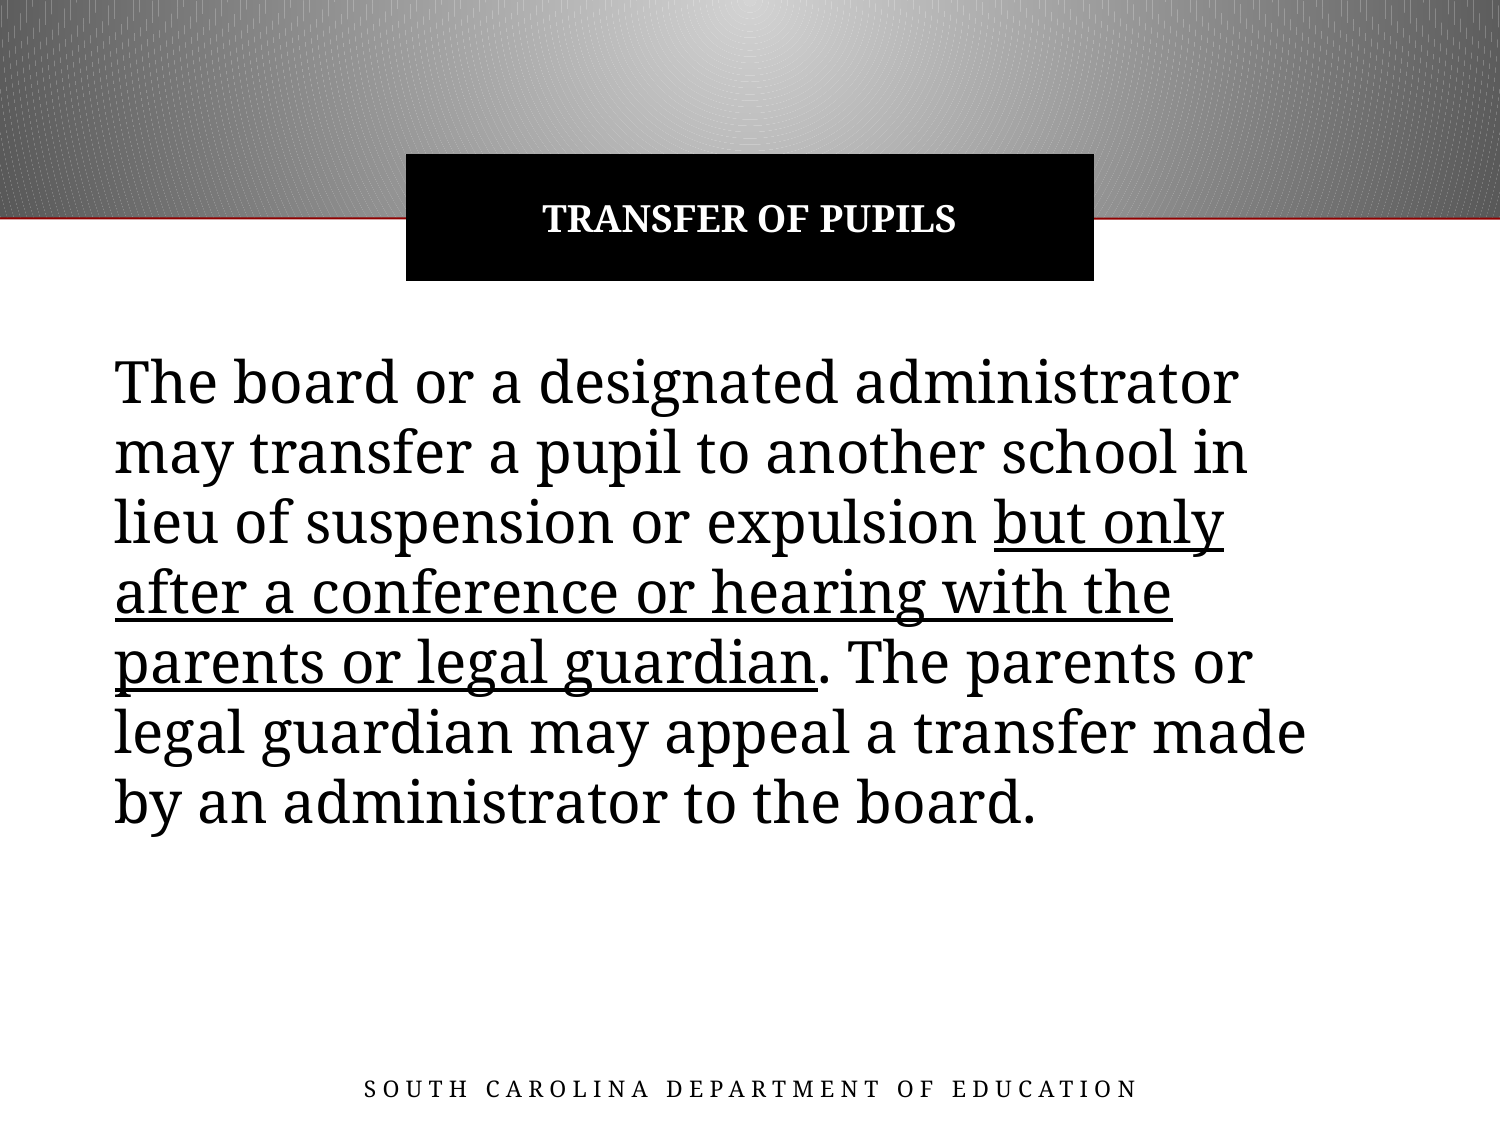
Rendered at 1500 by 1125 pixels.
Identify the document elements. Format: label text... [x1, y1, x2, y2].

title Transfer of pupils [406, 154, 1094, 281]
footer South Carolina Department of Education [24, 1064, 1475, 1112]
text_box The board or a designated administrator may transfer a pupil to another school in lieu of suspension or expulsion but only after a conference or hearing with the parents or legal guardian. The parents or legal guardian may appeal a transfer made by an administrator to the board. [99, 337, 1325, 843]
